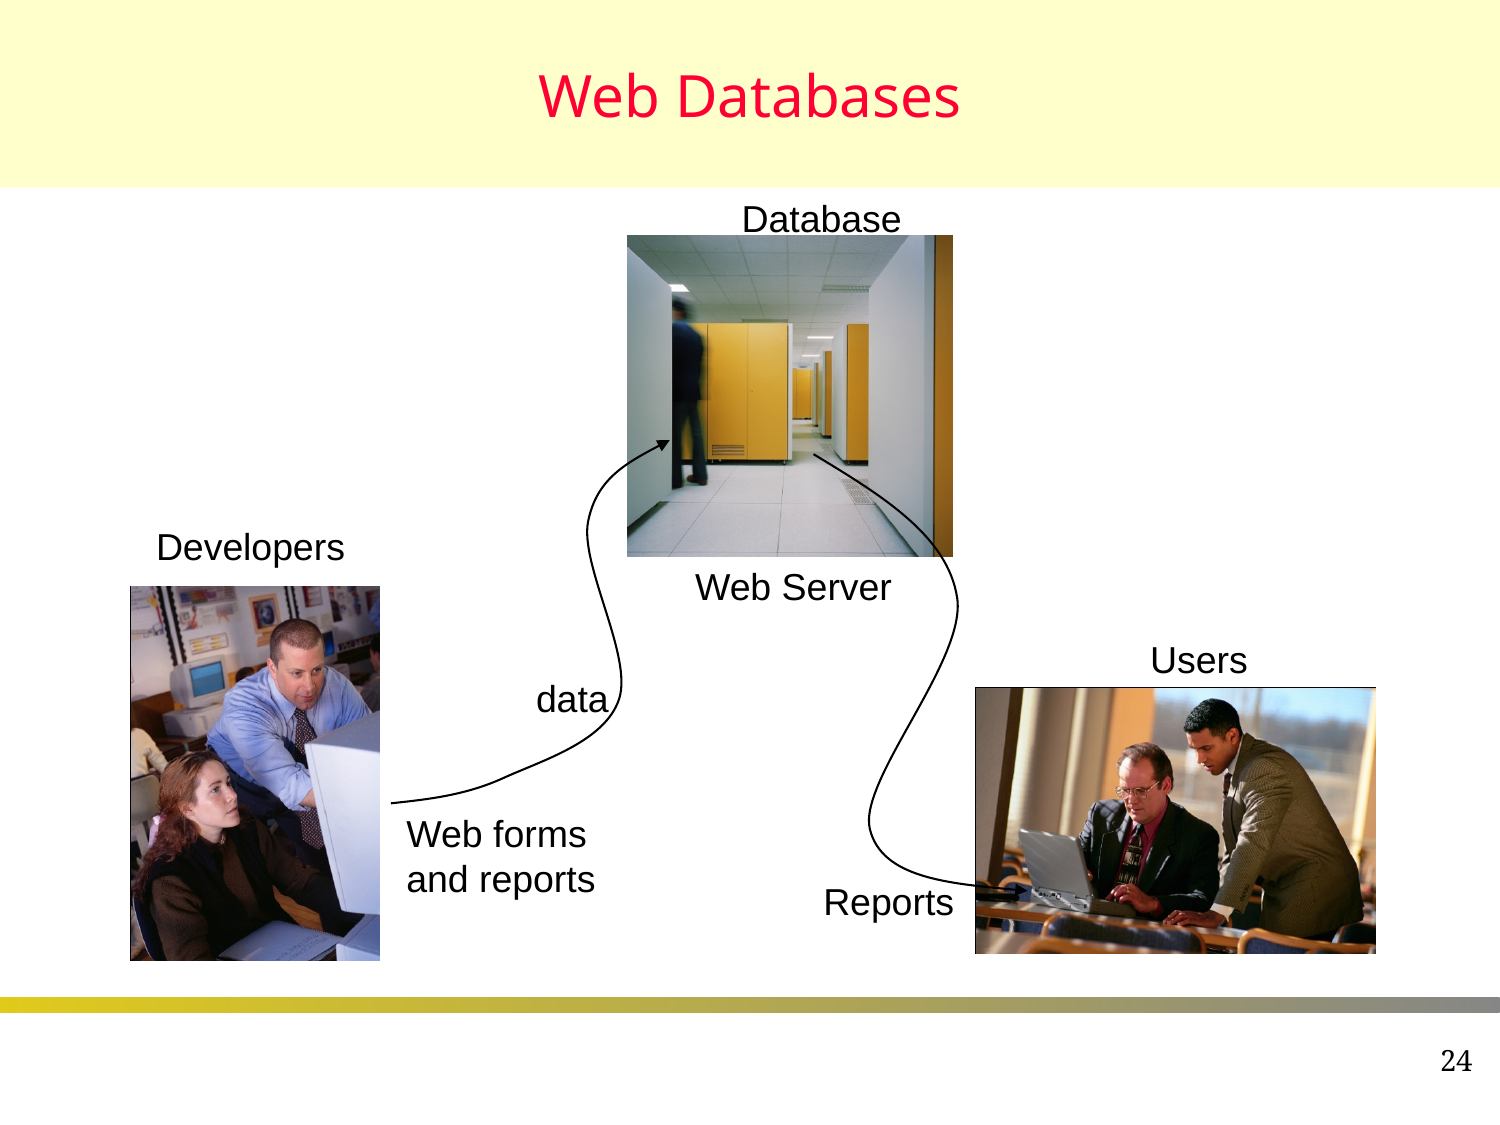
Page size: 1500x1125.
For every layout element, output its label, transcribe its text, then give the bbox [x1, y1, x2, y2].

title Web Databases [0, 0, 1500, 188]
text_box data [521, 667, 624, 728]
text_box Reports [808, 870, 970, 931]
slide_number 24 [1174, 1024, 1488, 1101]
picture [627, 235, 953, 557]
text_box Developers [141, 515, 361, 576]
text_box Web Server [680, 565, 892, 616]
text_box [390, 467, 622, 804]
picture [129, 586, 380, 962]
text_box Database [726, 187, 917, 233]
text_box Web forms and reports [391, 803, 611, 908]
text_box [867, 565, 970, 870]
text_box Users [1135, 628, 1263, 685]
picture [975, 686, 1376, 954]
